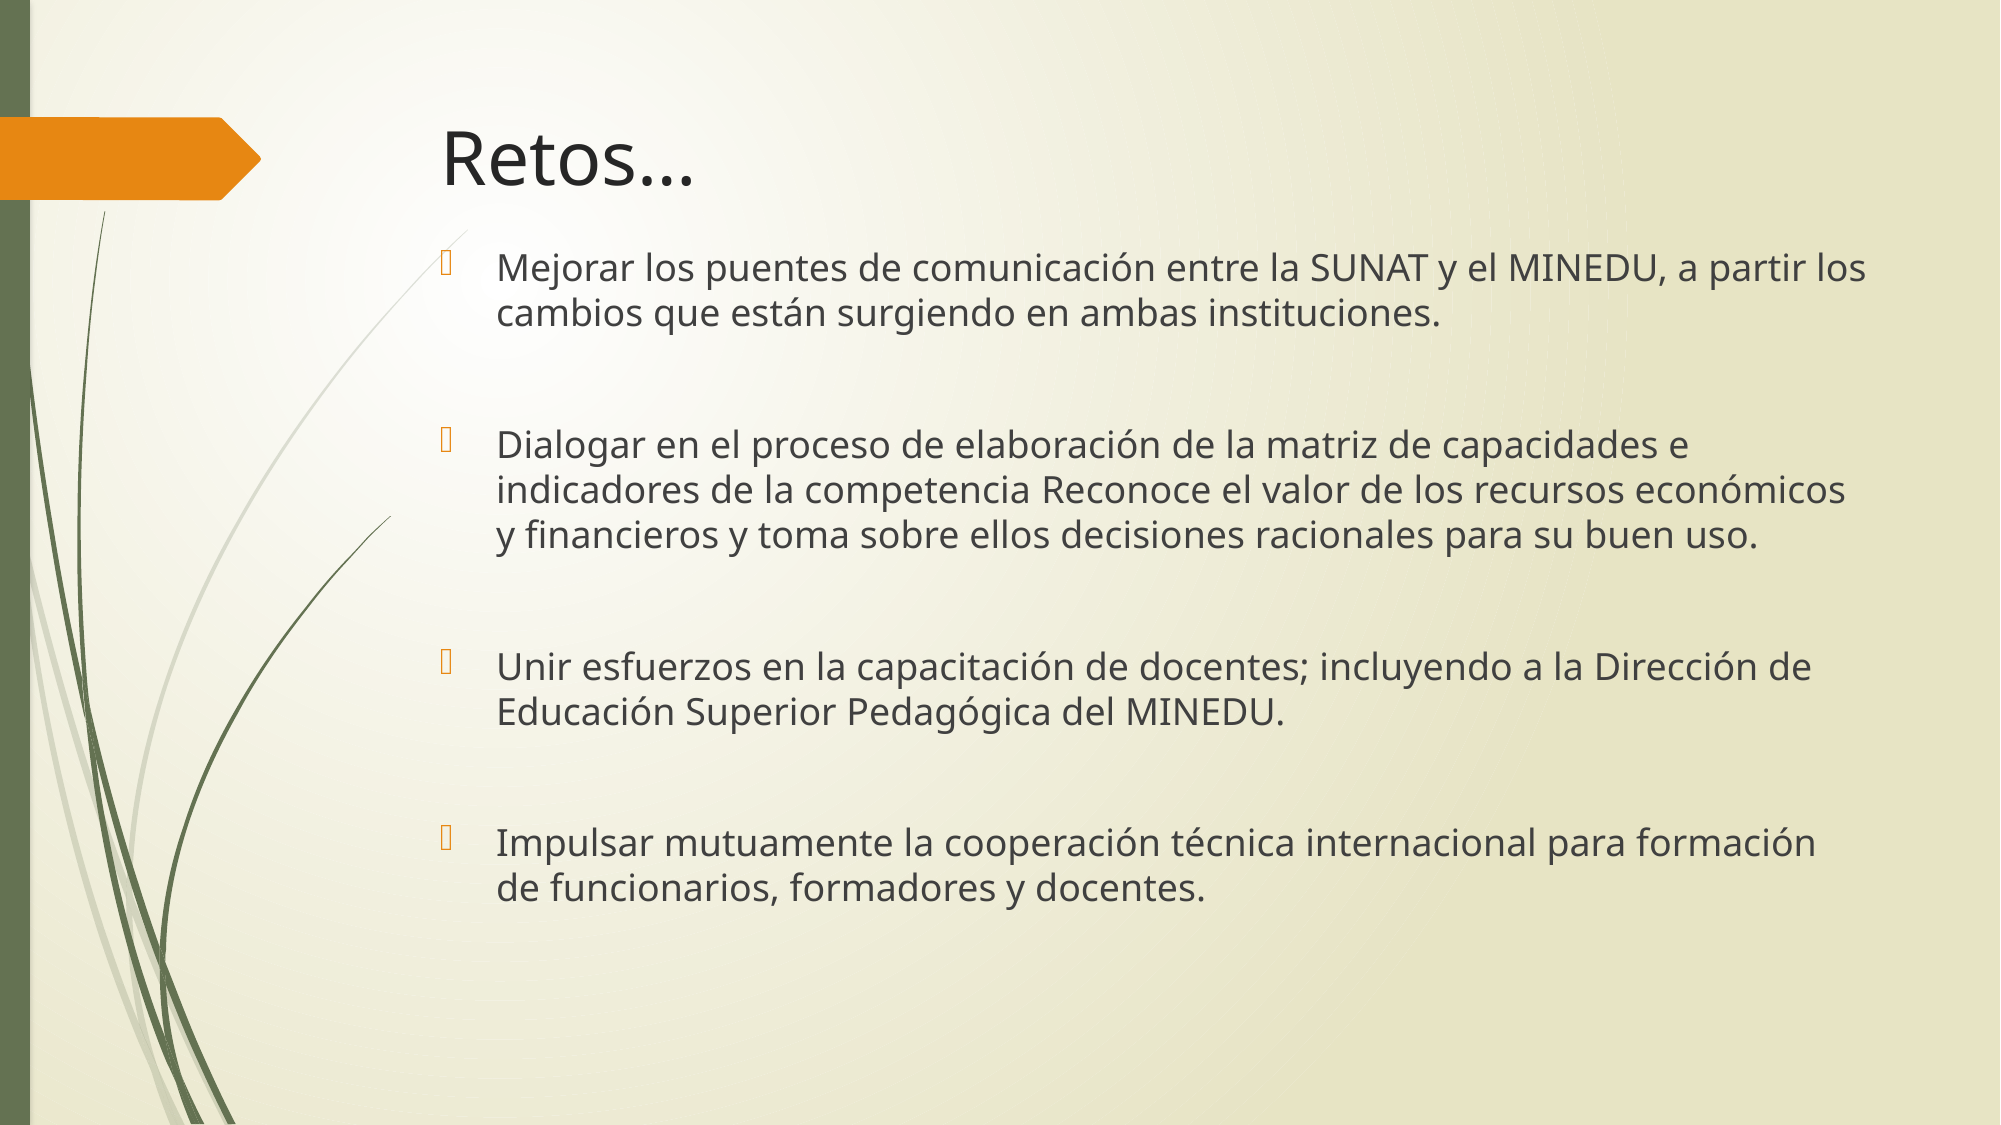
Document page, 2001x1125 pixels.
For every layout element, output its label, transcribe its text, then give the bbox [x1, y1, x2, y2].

list Mejorar los puentes de comunicación entre la SUNAT y el MINEDU, a partir los cambios que están surgiendo en ambas instituciones. Dialogar en el proceso de elaboración de la matriz de capacidades e indicadores de la competencia Reconoce el valor de los recursos económicos y financieros y toma sobre ellos decisiones racionales para su buen uso. Unir esfuerzos en la capacitación de docentes; incluyendo a la Dirección de Educación Superior Pedagógica del MINEDU. Impulsar mutuamente la cooperación técnica internacional para formación de funcionarios, formadores y docentes. [424, 236, 1888, 970]
title Retos… [425, 102, 1888, 236]
